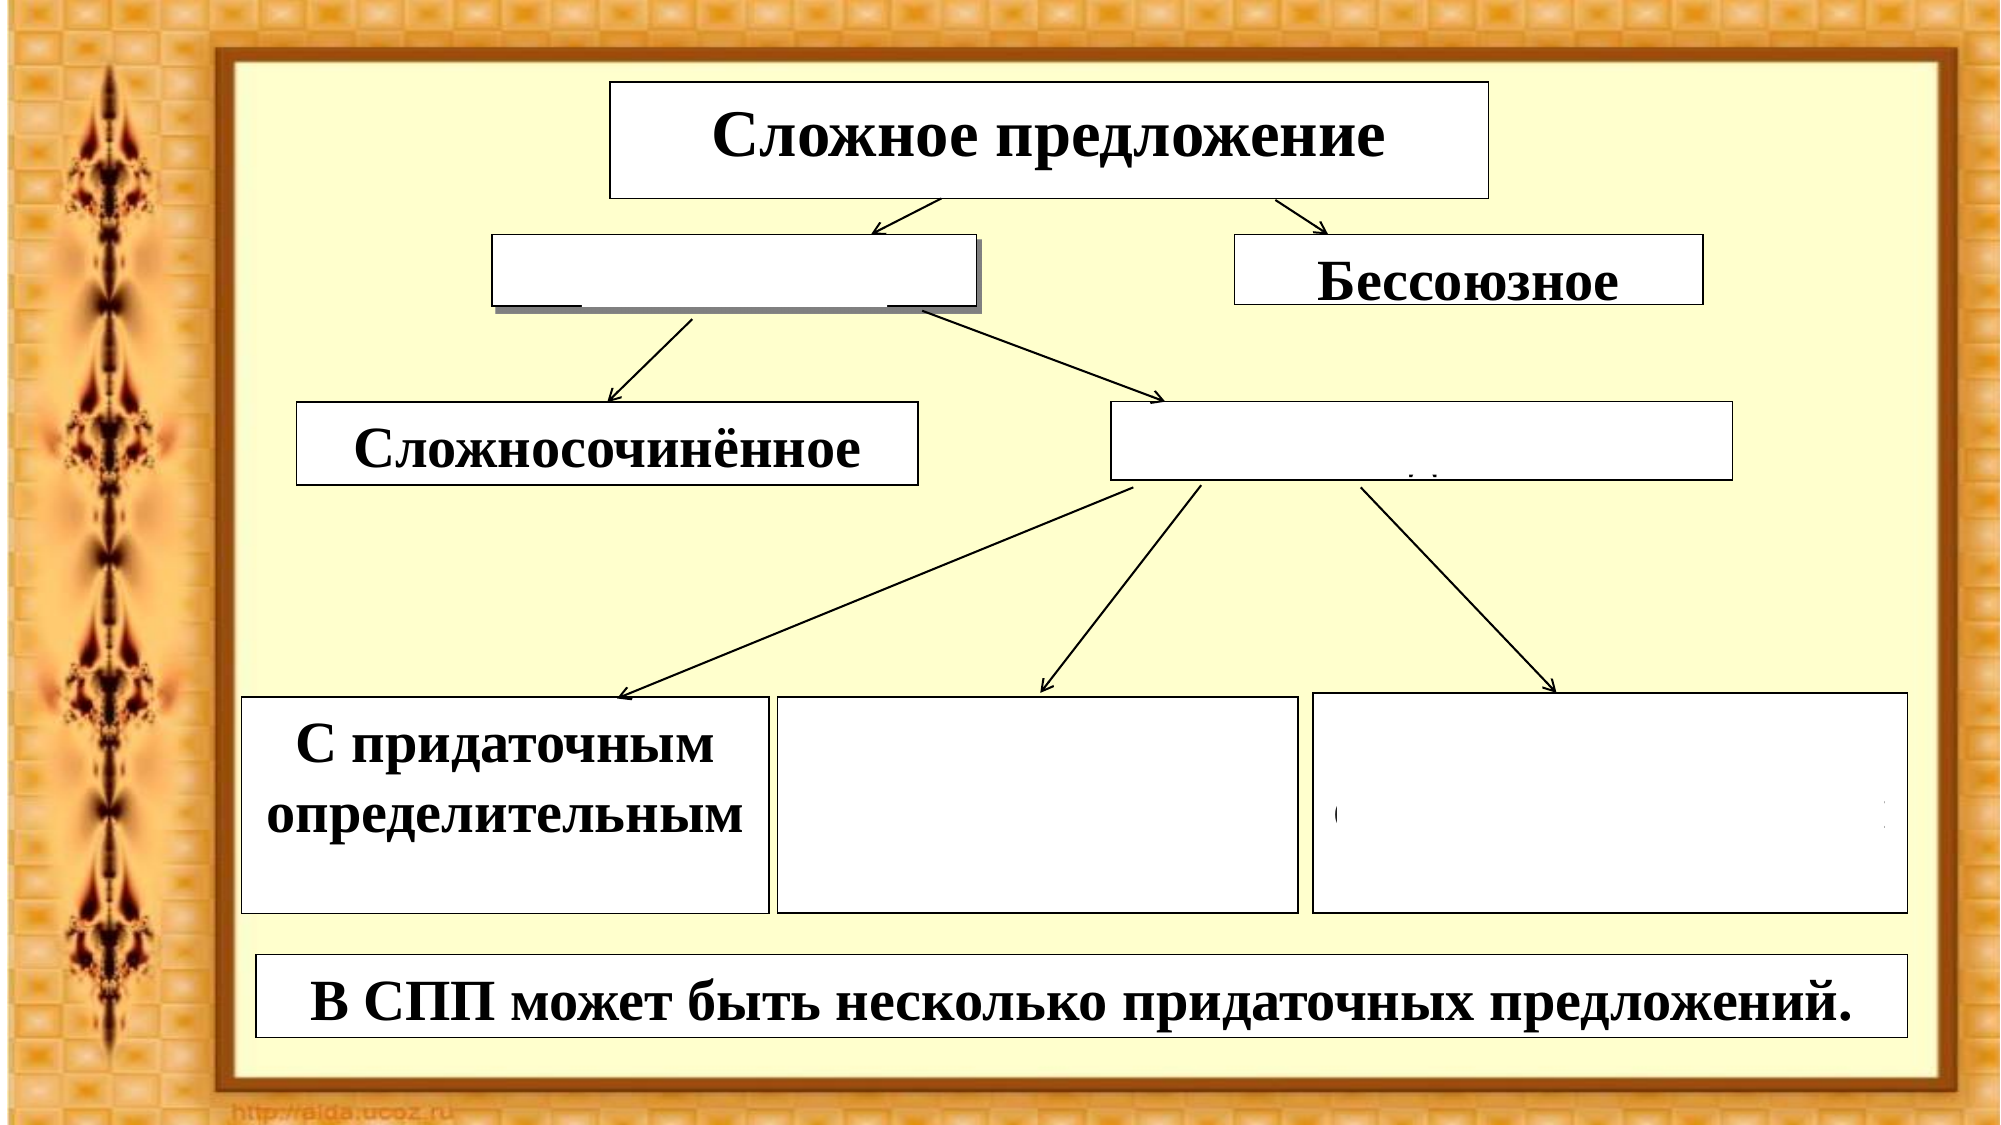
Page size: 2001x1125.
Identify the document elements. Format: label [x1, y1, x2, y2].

text_box [1360, 487, 1557, 693]
list [6, 0, 2000, 1125]
text_box [616, 487, 1134, 699]
text_box [607, 319, 693, 403]
text_box [1040, 485, 1202, 693]
text_box [922, 310, 1166, 402]
text_box [871, 198, 942, 235]
text_box [1275, 199, 1329, 235]
